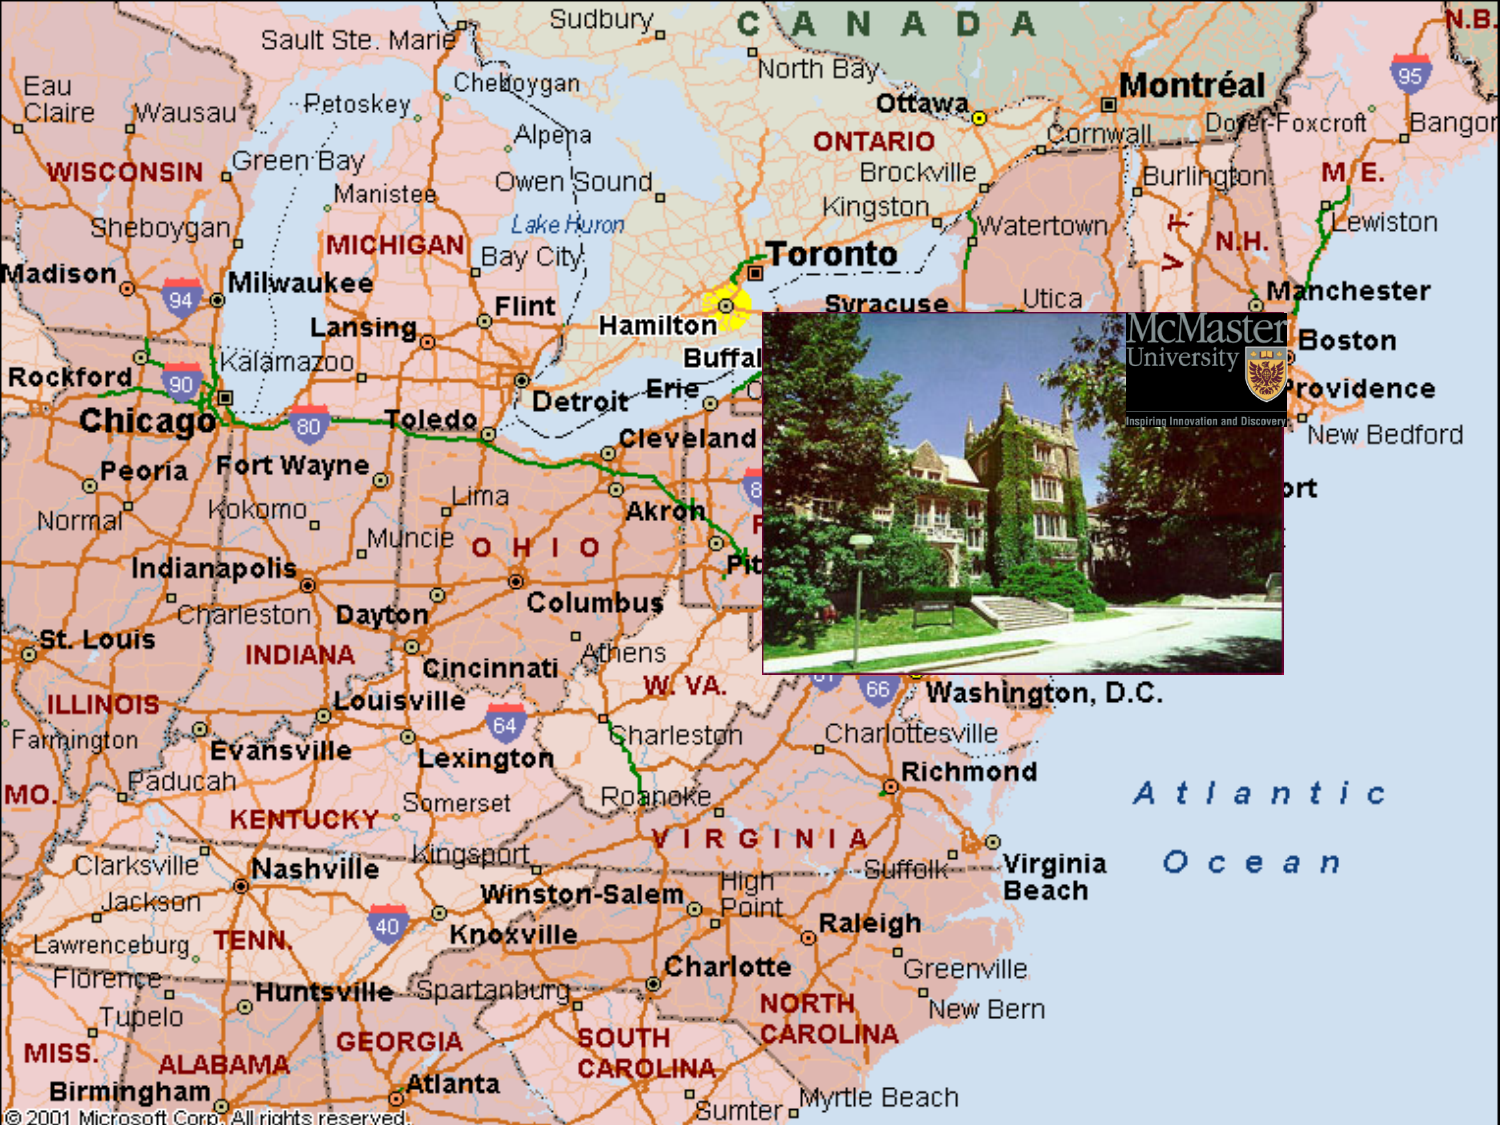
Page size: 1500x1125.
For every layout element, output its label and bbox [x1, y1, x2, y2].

text_box [0, 0, 1500, 1125]
